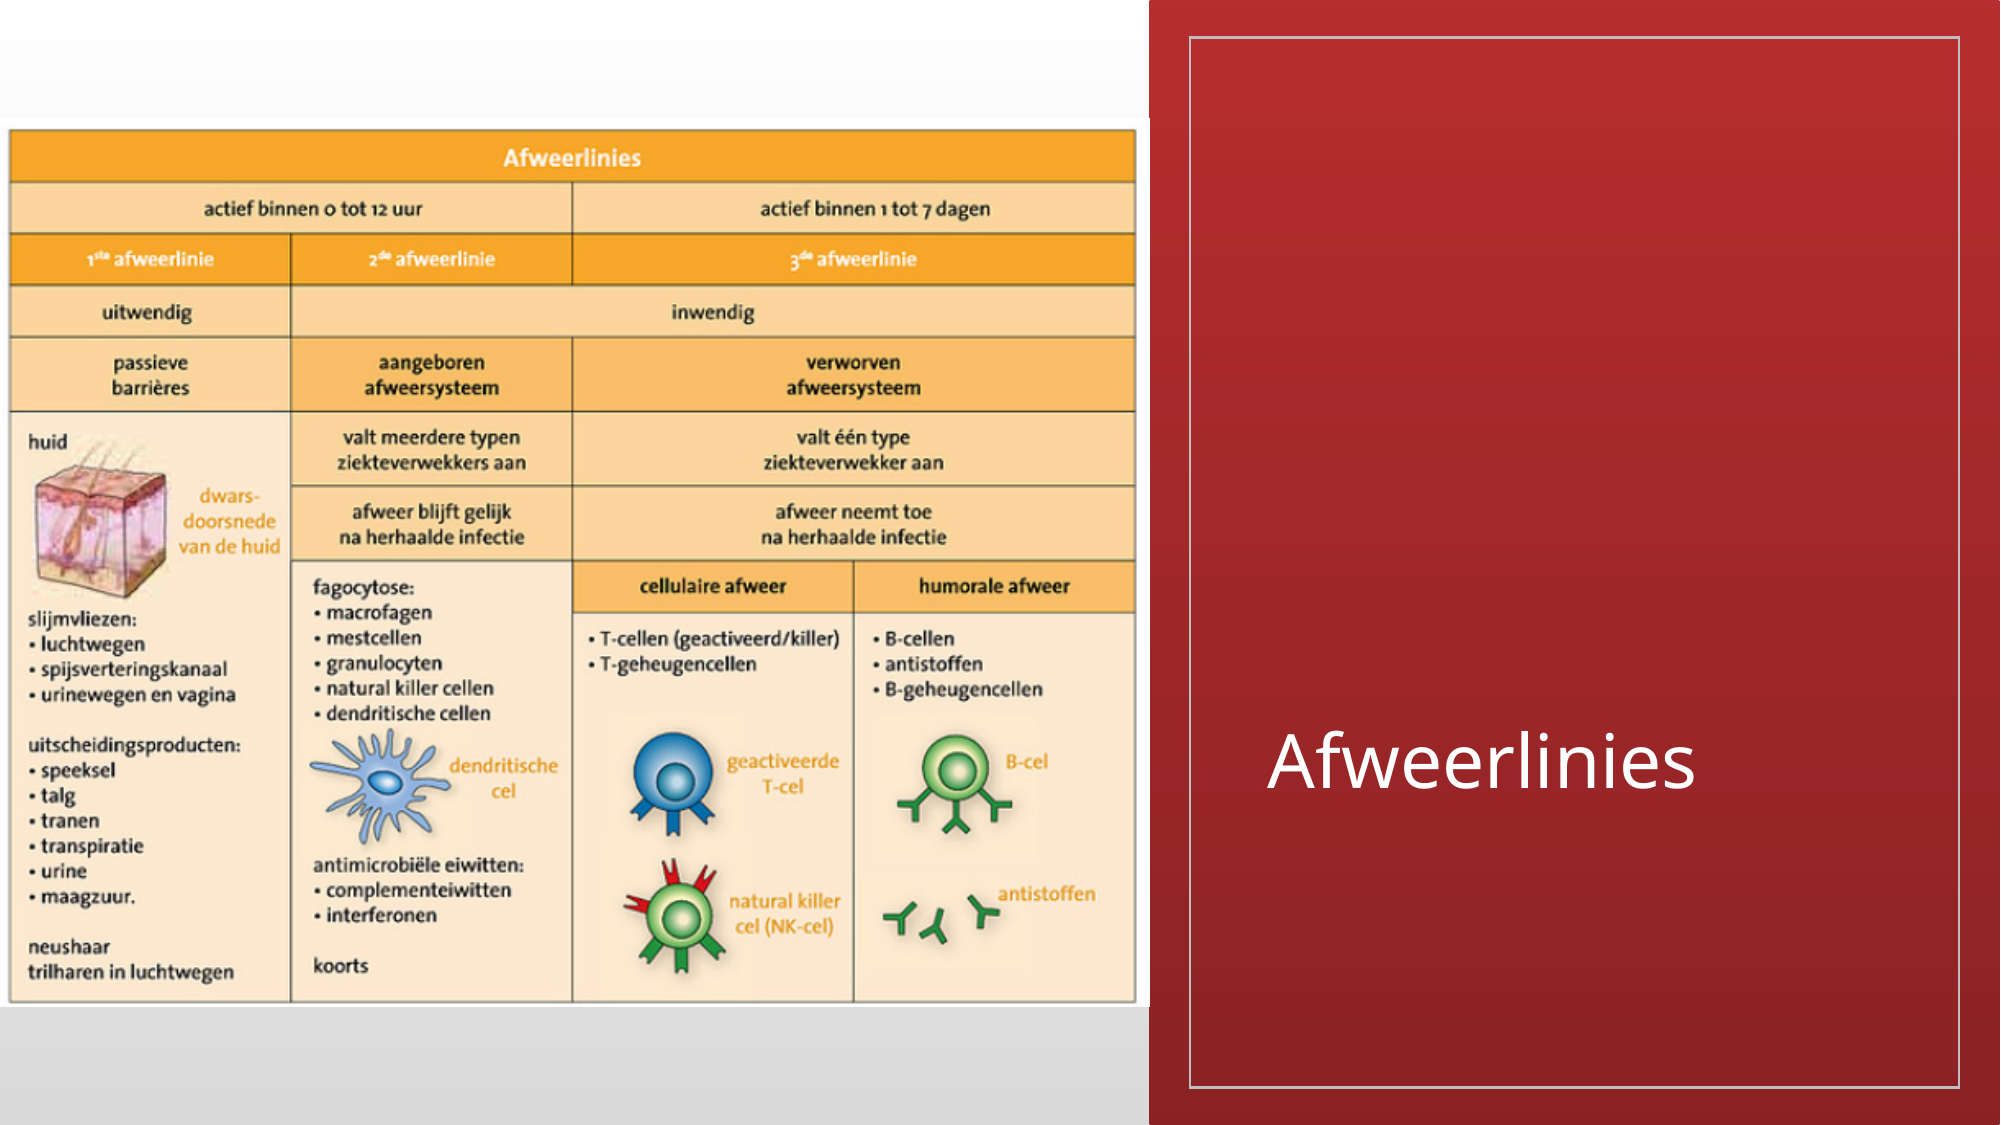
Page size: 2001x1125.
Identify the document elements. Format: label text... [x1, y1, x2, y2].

picture [0, 118, 1150, 1007]
title Afweerlinies [1252, 525, 1898, 813]
